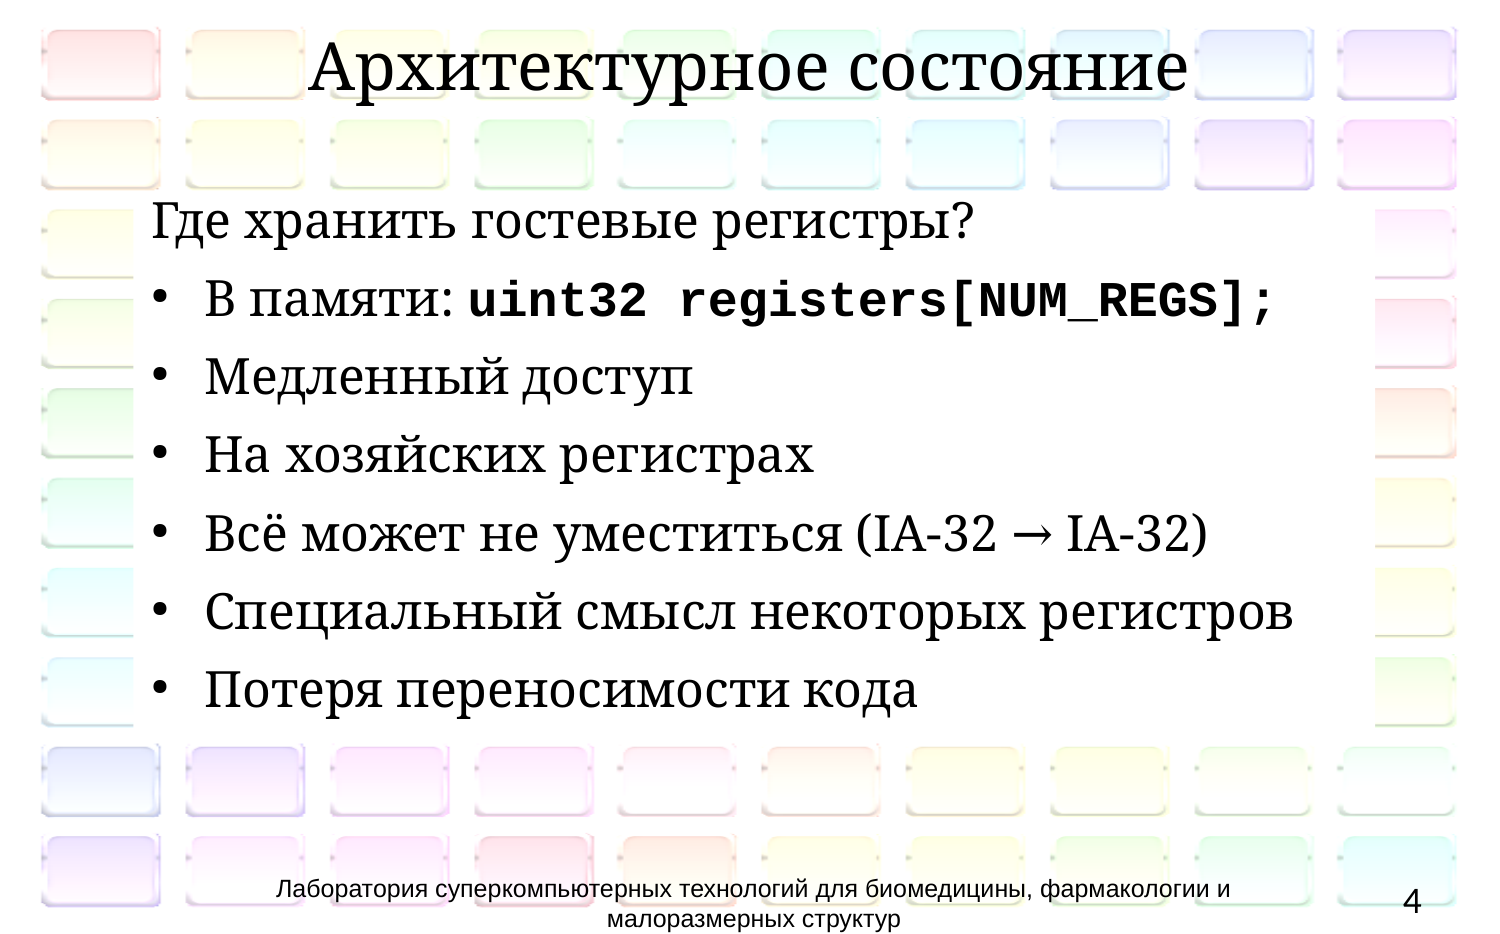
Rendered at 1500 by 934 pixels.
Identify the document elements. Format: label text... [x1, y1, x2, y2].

picture [0, 0, 1500, 934]
title Архитектурное состояние [75, 1, 1425, 125]
list Где хранить гостевые регистры? В памяти: uint32 registers[NUM_REGS]; Медленный доступ На хозяйских регистрах Всё может не уместиться (IA-32 → IA-32) Специальный смысл некоторых регистров Потеря переносимости кода [133, 194, 1376, 740]
text_box Лаборатория суперкомпьютерных технологий для биомедицины, фармакологии и малоразмерных структур [171, 864, 1338, 915]
text_box 4 [1387, 868, 1473, 918]
